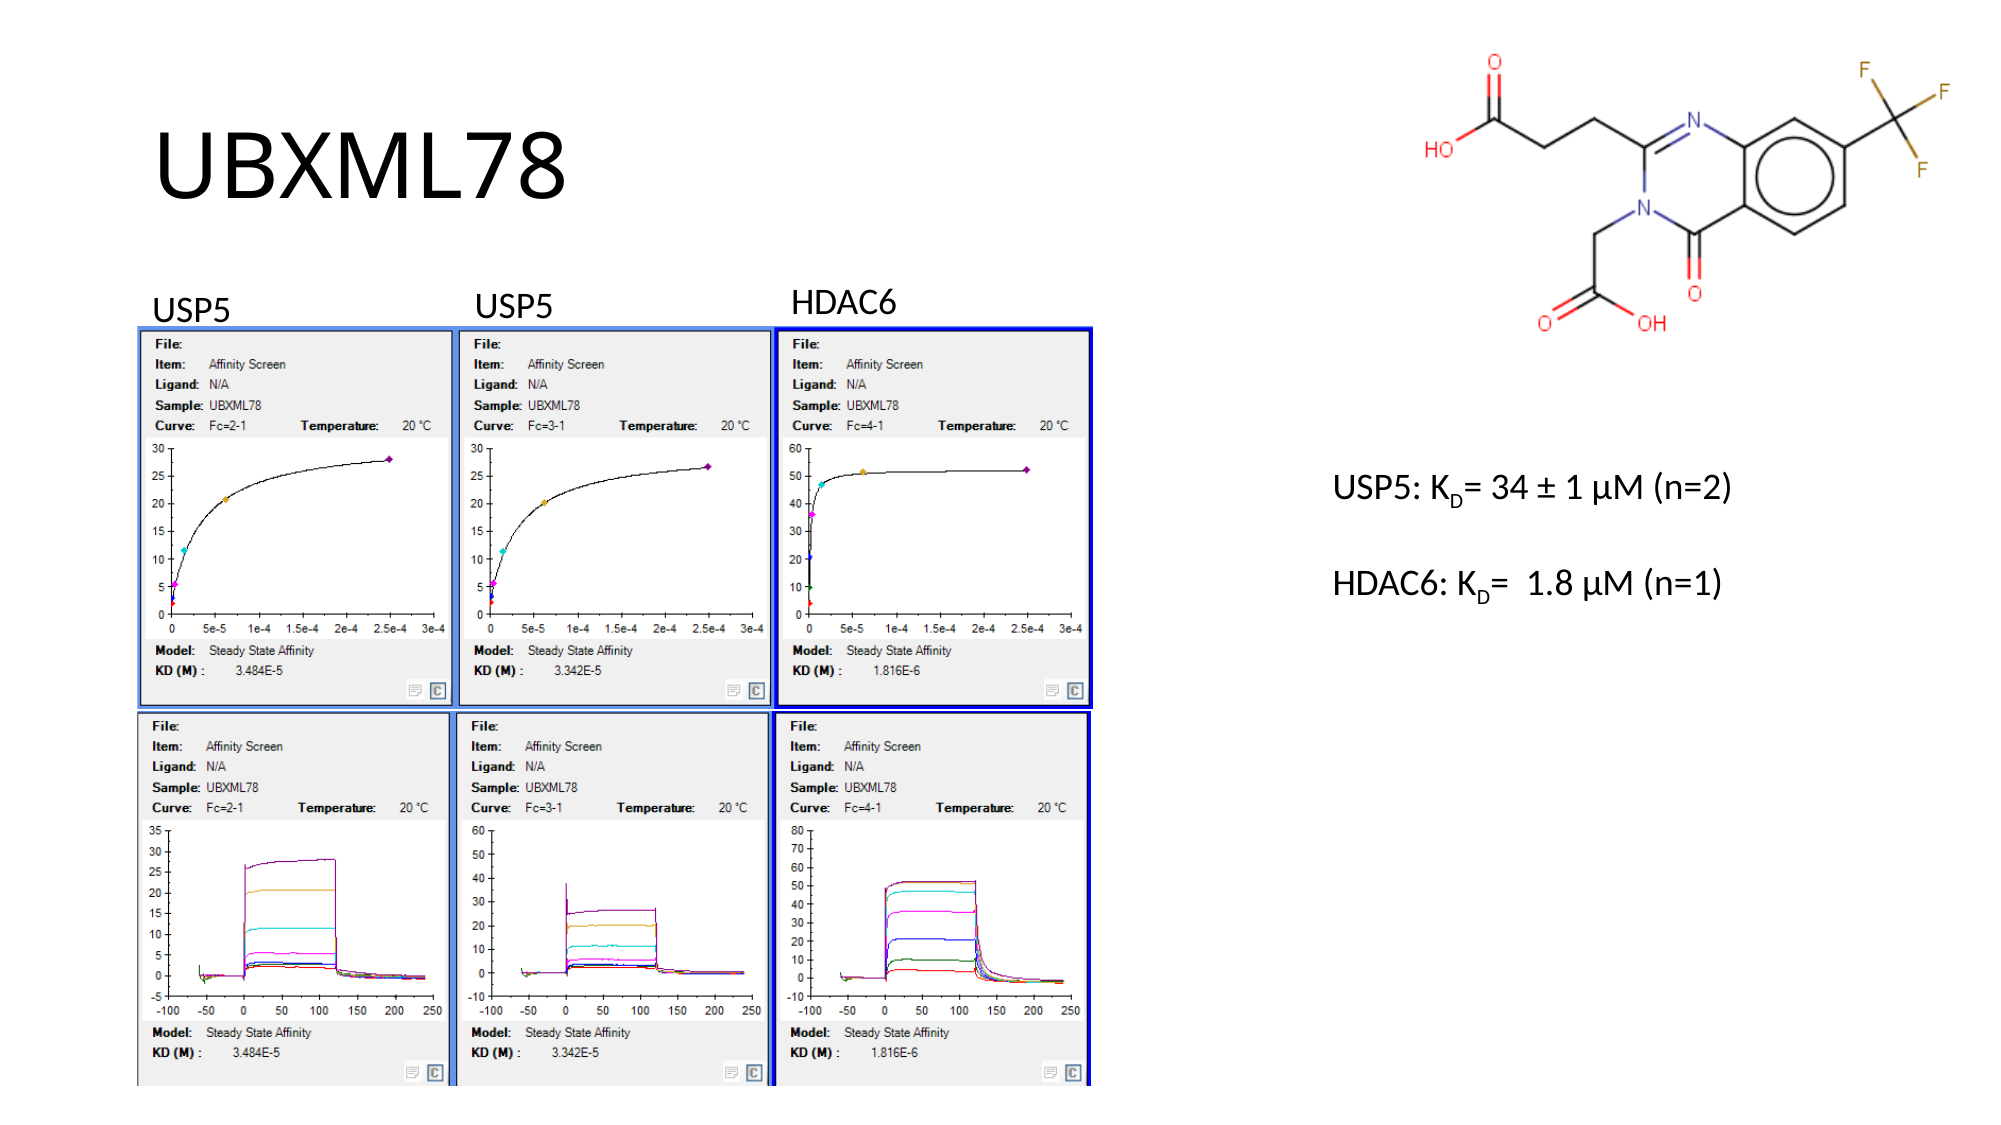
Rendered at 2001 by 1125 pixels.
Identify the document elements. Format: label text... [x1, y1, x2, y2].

title UBXML78 [137, 59, 1384, 278]
picture [1384, 1, 1976, 369]
text_box USP5 [137, 277, 320, 326]
text_box USP5: KD= 34 ± 1 µM (n=2) HDAC6: KD= 1.8 µM (n=1) [1317, 454, 1905, 617]
text_box USP5 [459, 273, 642, 326]
picture [137, 326, 1093, 1086]
text_box HDAC6 [776, 269, 958, 326]
